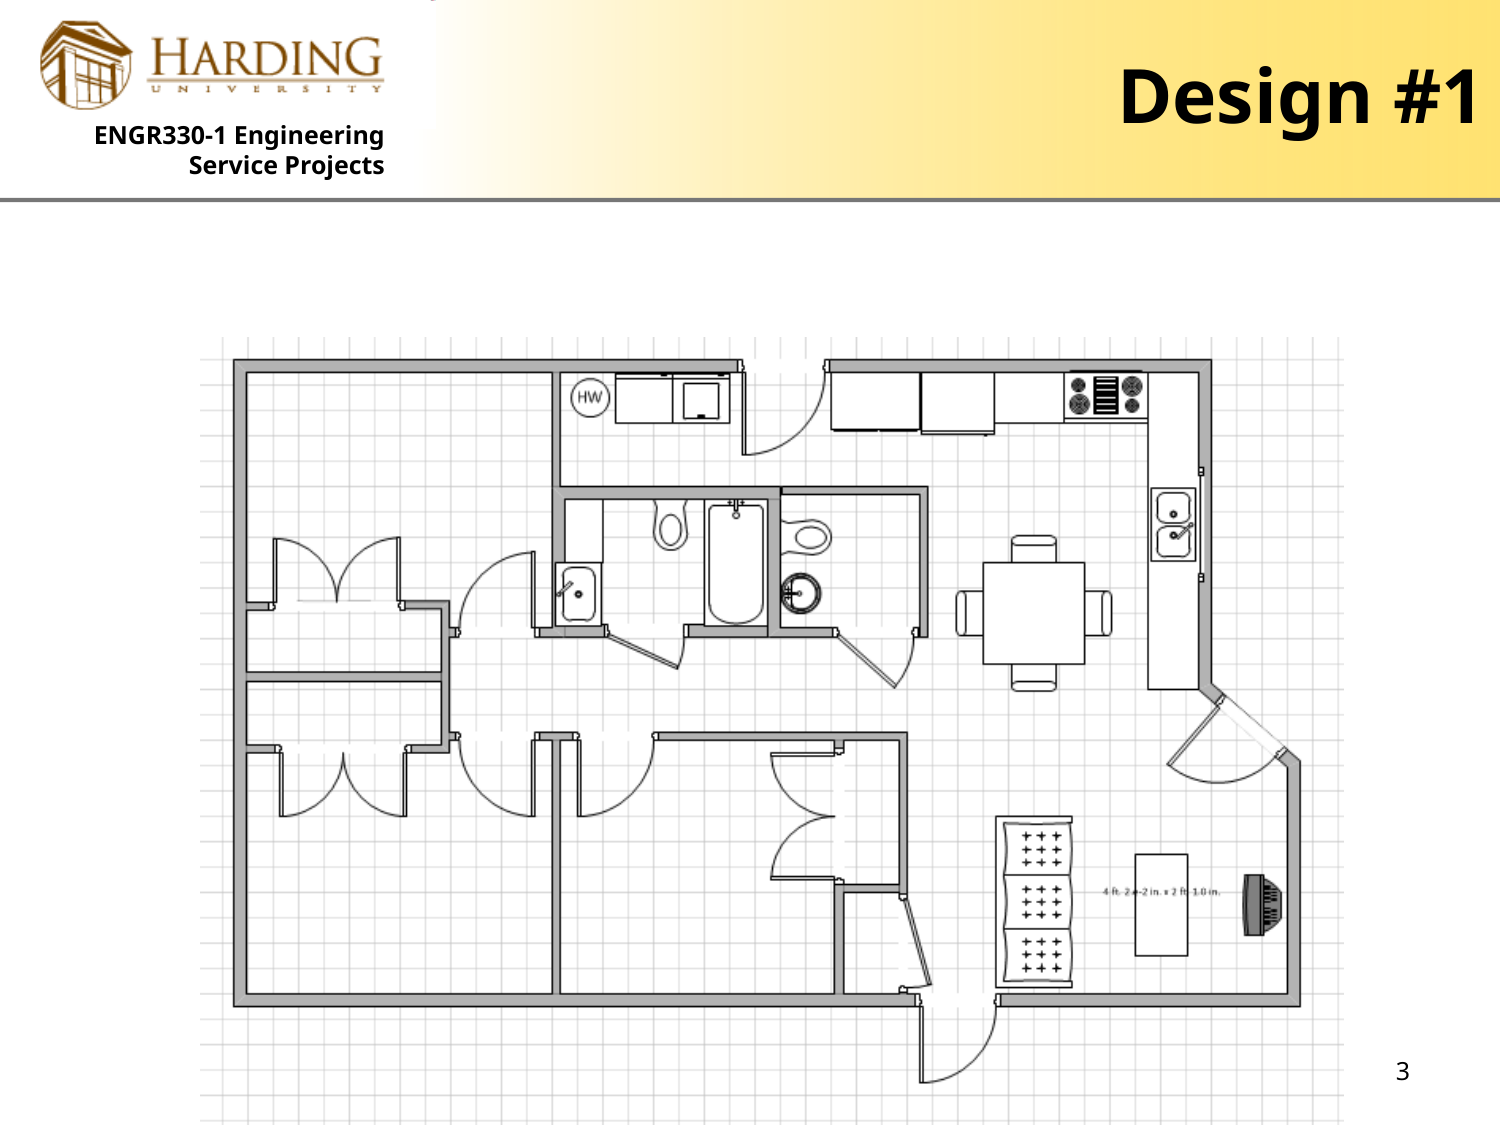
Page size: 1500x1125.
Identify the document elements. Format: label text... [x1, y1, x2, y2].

picture [0, 0, 399, 129]
slide_number 3 [1348, 1042, 1425, 1103]
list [199, 337, 1344, 1125]
title Design #1 [399, 0, 1500, 188]
